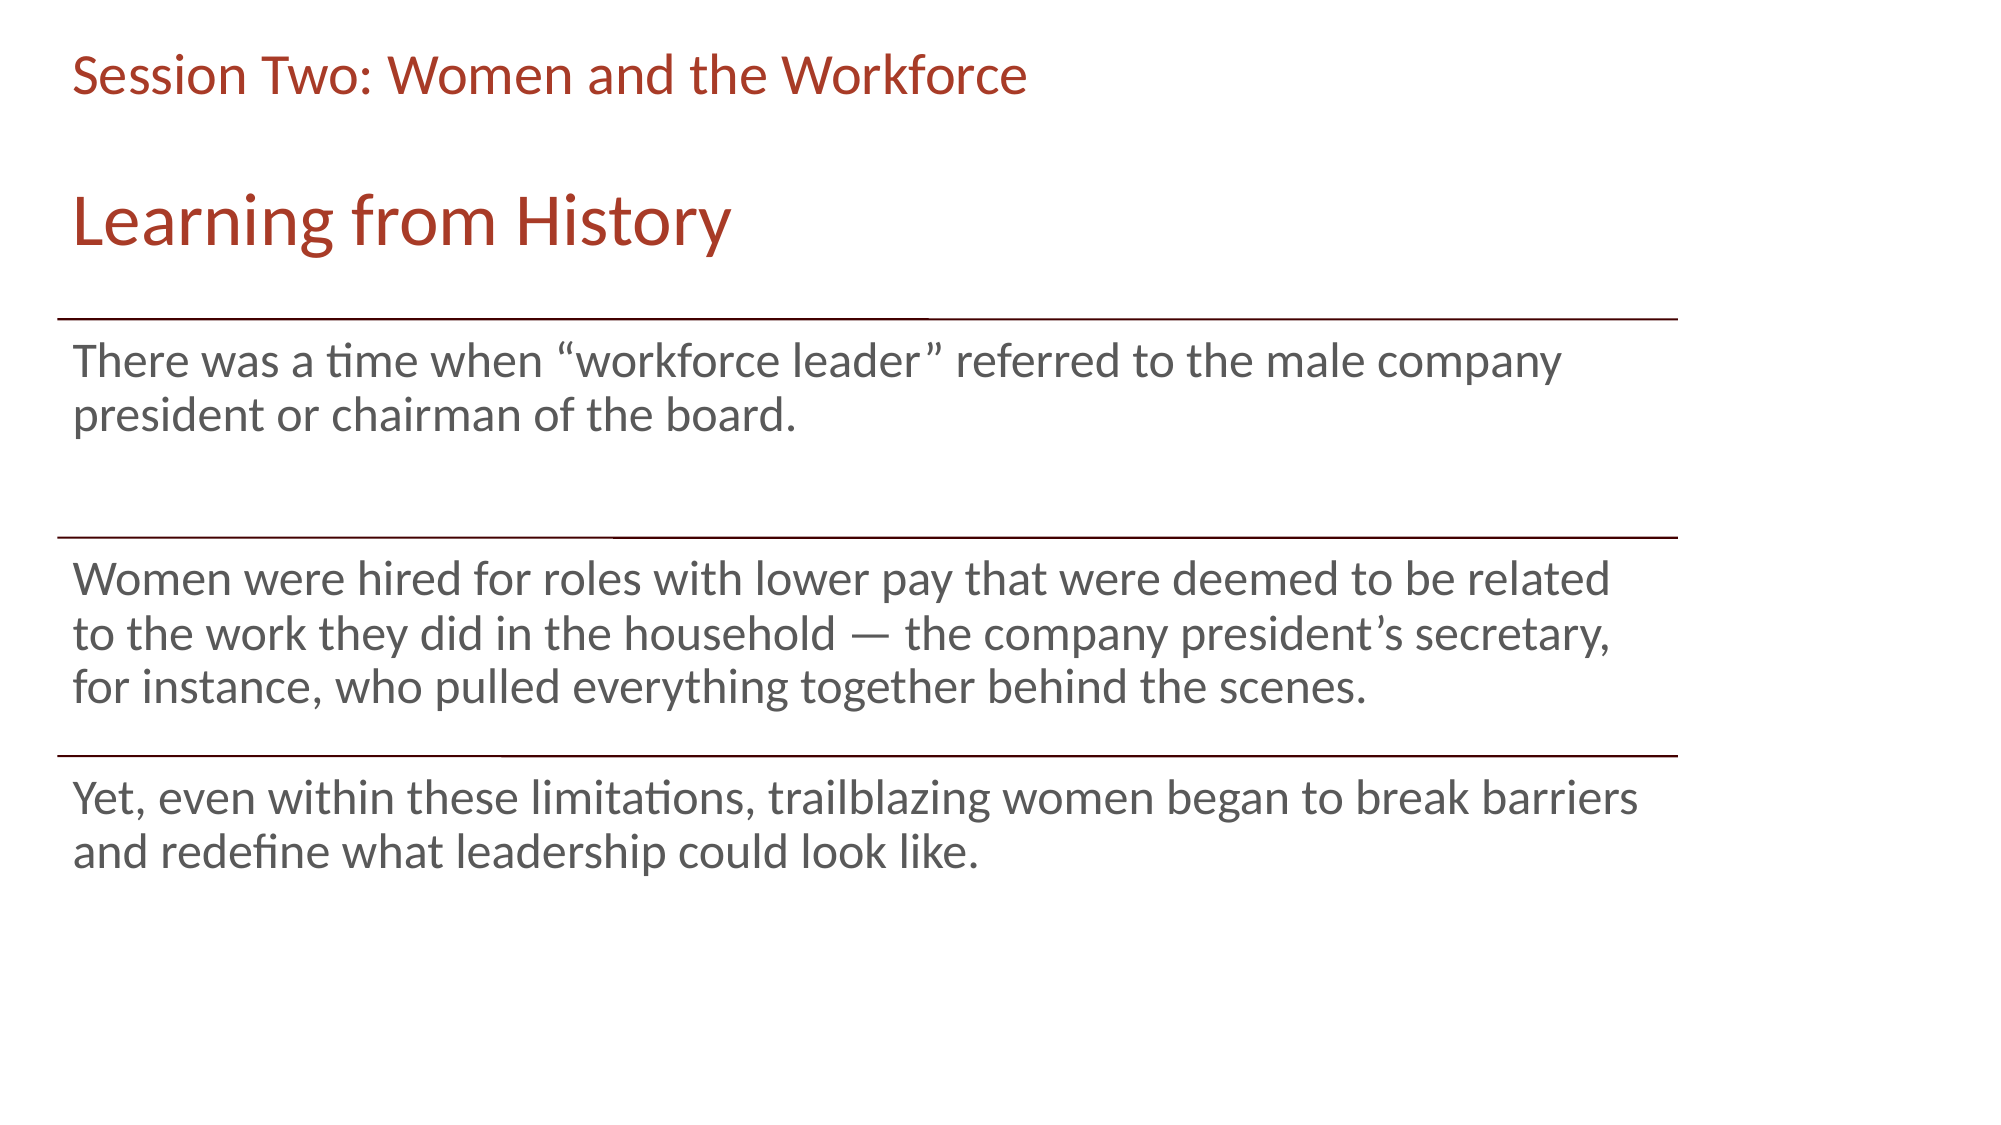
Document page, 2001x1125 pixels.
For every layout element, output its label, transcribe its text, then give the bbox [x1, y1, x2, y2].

title Session Two: Women and the Workforce [57, 36, 1934, 124]
list Learning from History [57, 172, 1934, 270]
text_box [57, 318, 1678, 975]
